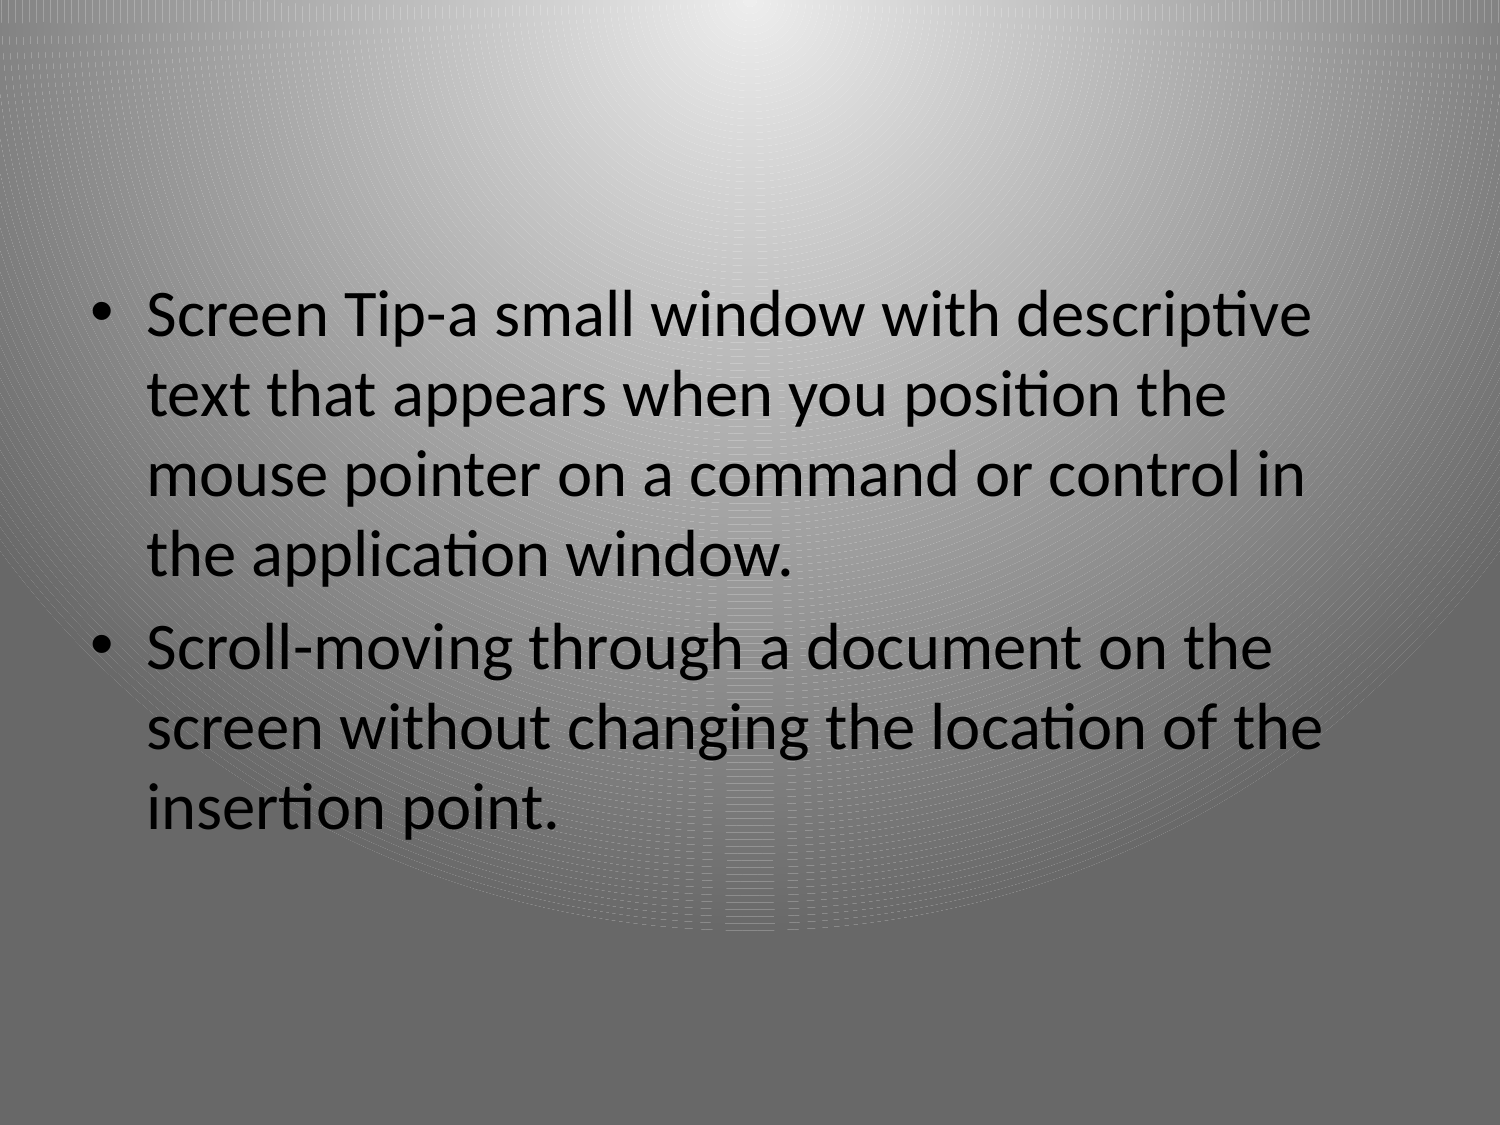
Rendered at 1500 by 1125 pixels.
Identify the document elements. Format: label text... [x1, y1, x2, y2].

list Screen Tip-a small window with descriptive text that appears when you position the mouse pointer on a command or control in the application window. Scroll-moving through a document on the screen without changing the location of the insertion point. [75, 262, 1425, 1005]
